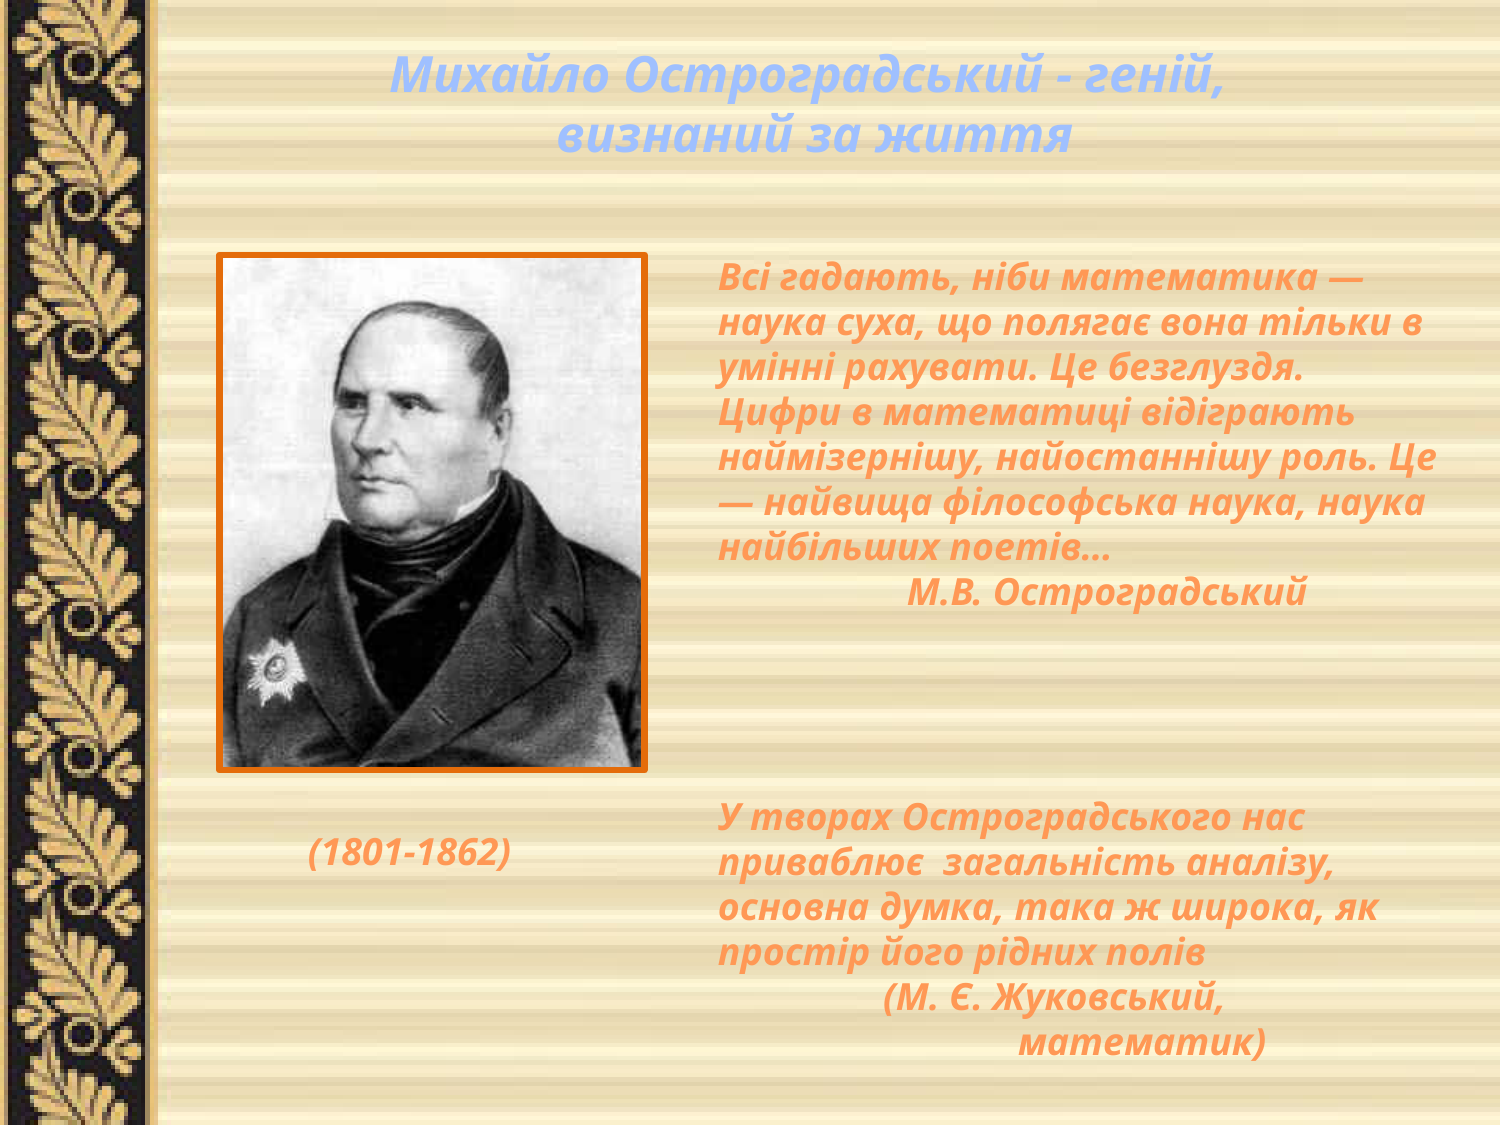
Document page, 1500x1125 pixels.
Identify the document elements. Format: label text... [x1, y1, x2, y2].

text_box У творах Остроградського нас приваблює загальність аналізу, основна думка, така ж широка, як простір його рідних полів (М. Є. Жуковський, математик) [703, 785, 1453, 1070]
text_box (1801-1862) [293, 820, 527, 880]
picture [0, 0, 1500, 1125]
text_box Михайло Остроградський - геній, визнаний за життя [374, 35, 1256, 215]
text_box Всі гадають, ніби математика — наука суха, що полягає вона тільки в умінні рахувати. Це безглуздя. Цифри в математиці відіграють наймізернішу, найостаннішу роль. Це — найвища філософська наука, наука найбільших поетів… М.В. Остроградський [703, 246, 1453, 621]
